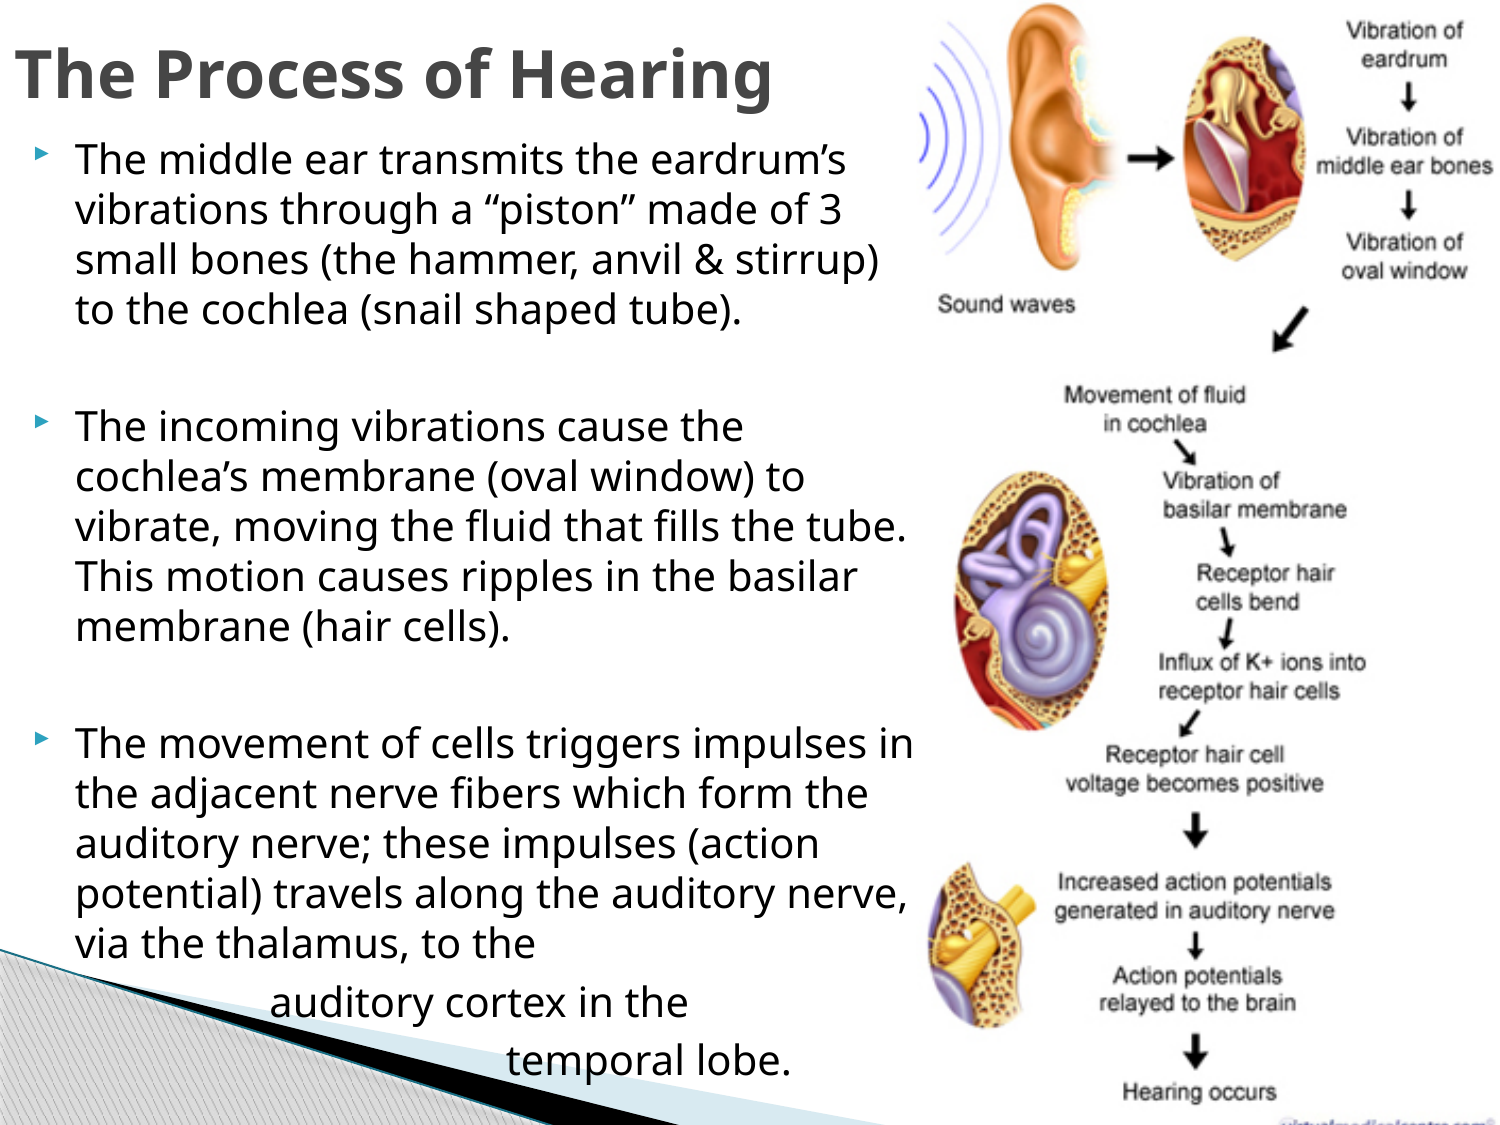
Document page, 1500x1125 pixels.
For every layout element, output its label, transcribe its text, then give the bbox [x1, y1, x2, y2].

list The middle ear transmits the eardrum’s vibrations through a “piston” made of 3 small bones (the hammer, anvil & stirrup) to the cochlea (snail shaped tube). The incoming vibrations cause the cochlea’s membrane (oval window) to vibrate, moving the fluid that fills the tube. This motion causes ripples in the basilar membrane (hair cells). The movement of cells triggers impulses in the adjacent nerve fibers which form the auditory nerve; these impulses (action potential) travels along the auditory nerve, via the thalamus, to the auditory cortex in the temporal lobe. [0, 125, 909, 1113]
title The Process of Hearing [0, 0, 825, 125]
picture [915, 0, 1500, 1125]
